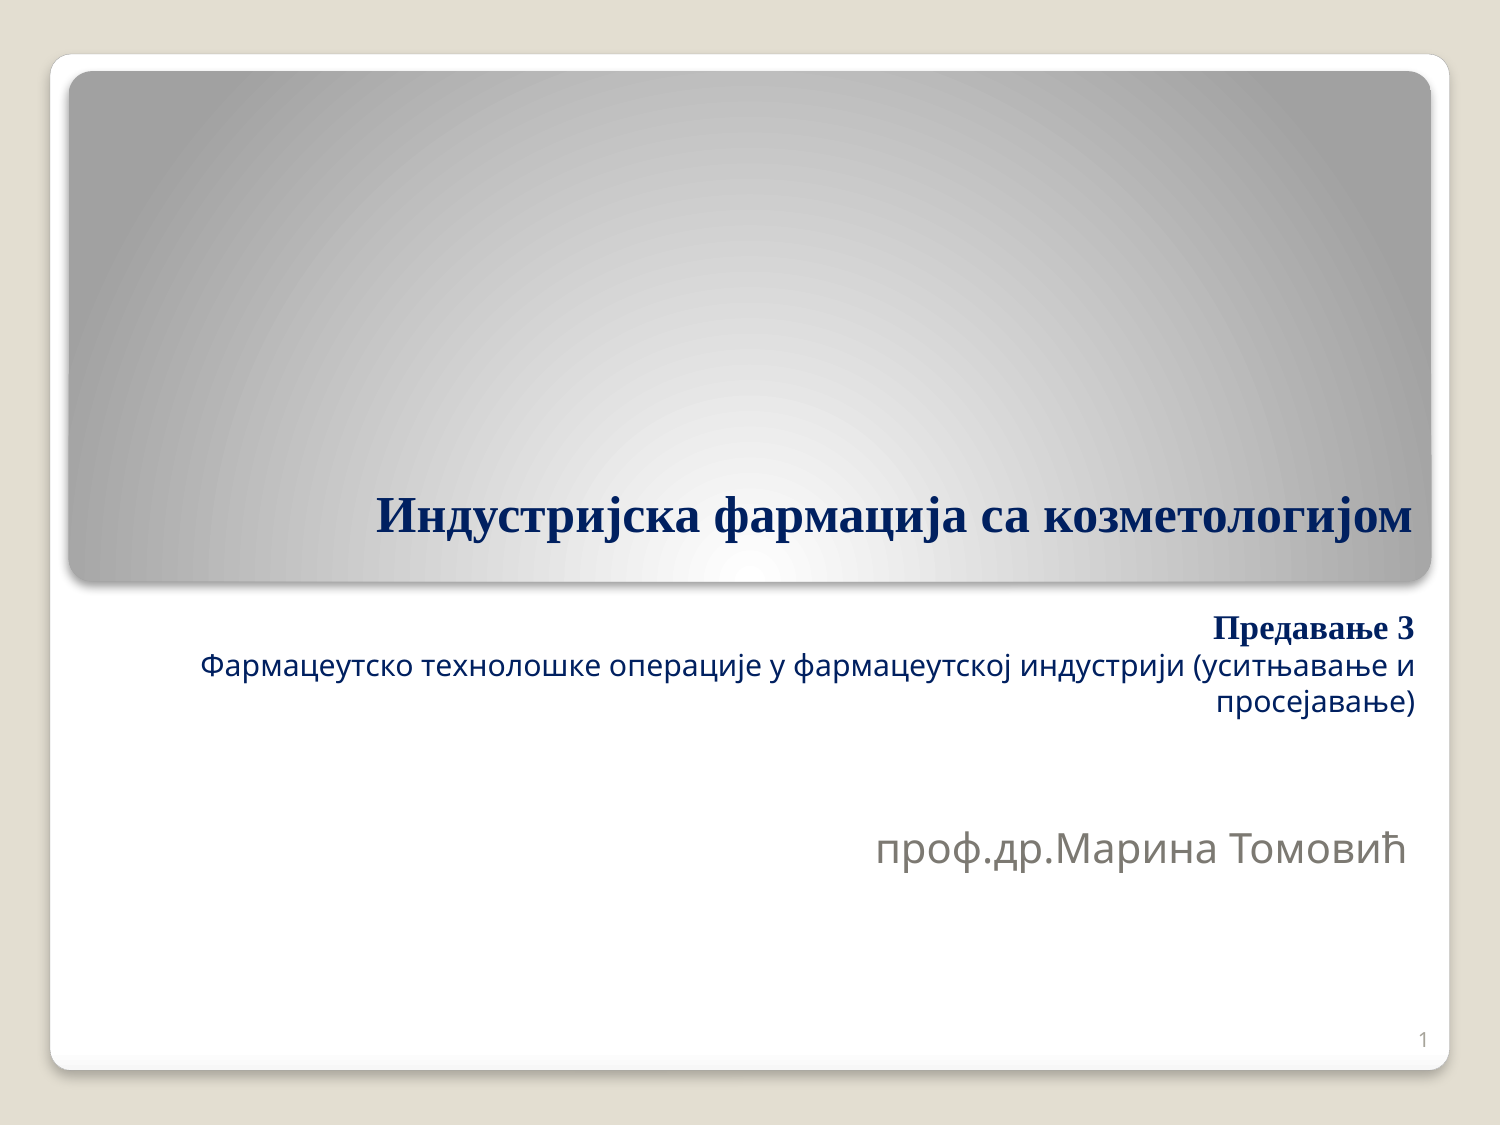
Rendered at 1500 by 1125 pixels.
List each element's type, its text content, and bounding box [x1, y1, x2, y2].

title Индустријска фармација са козметологијом Предавање 3 Фармацеутско технолошке операције у фармацеутској индустрији (уситњавање и просејавање) [147, 468, 1423, 768]
subtitle проф.др.Марина Томовић [147, 822, 1423, 973]
slide_number 1 [1369, 1002, 1445, 1063]
